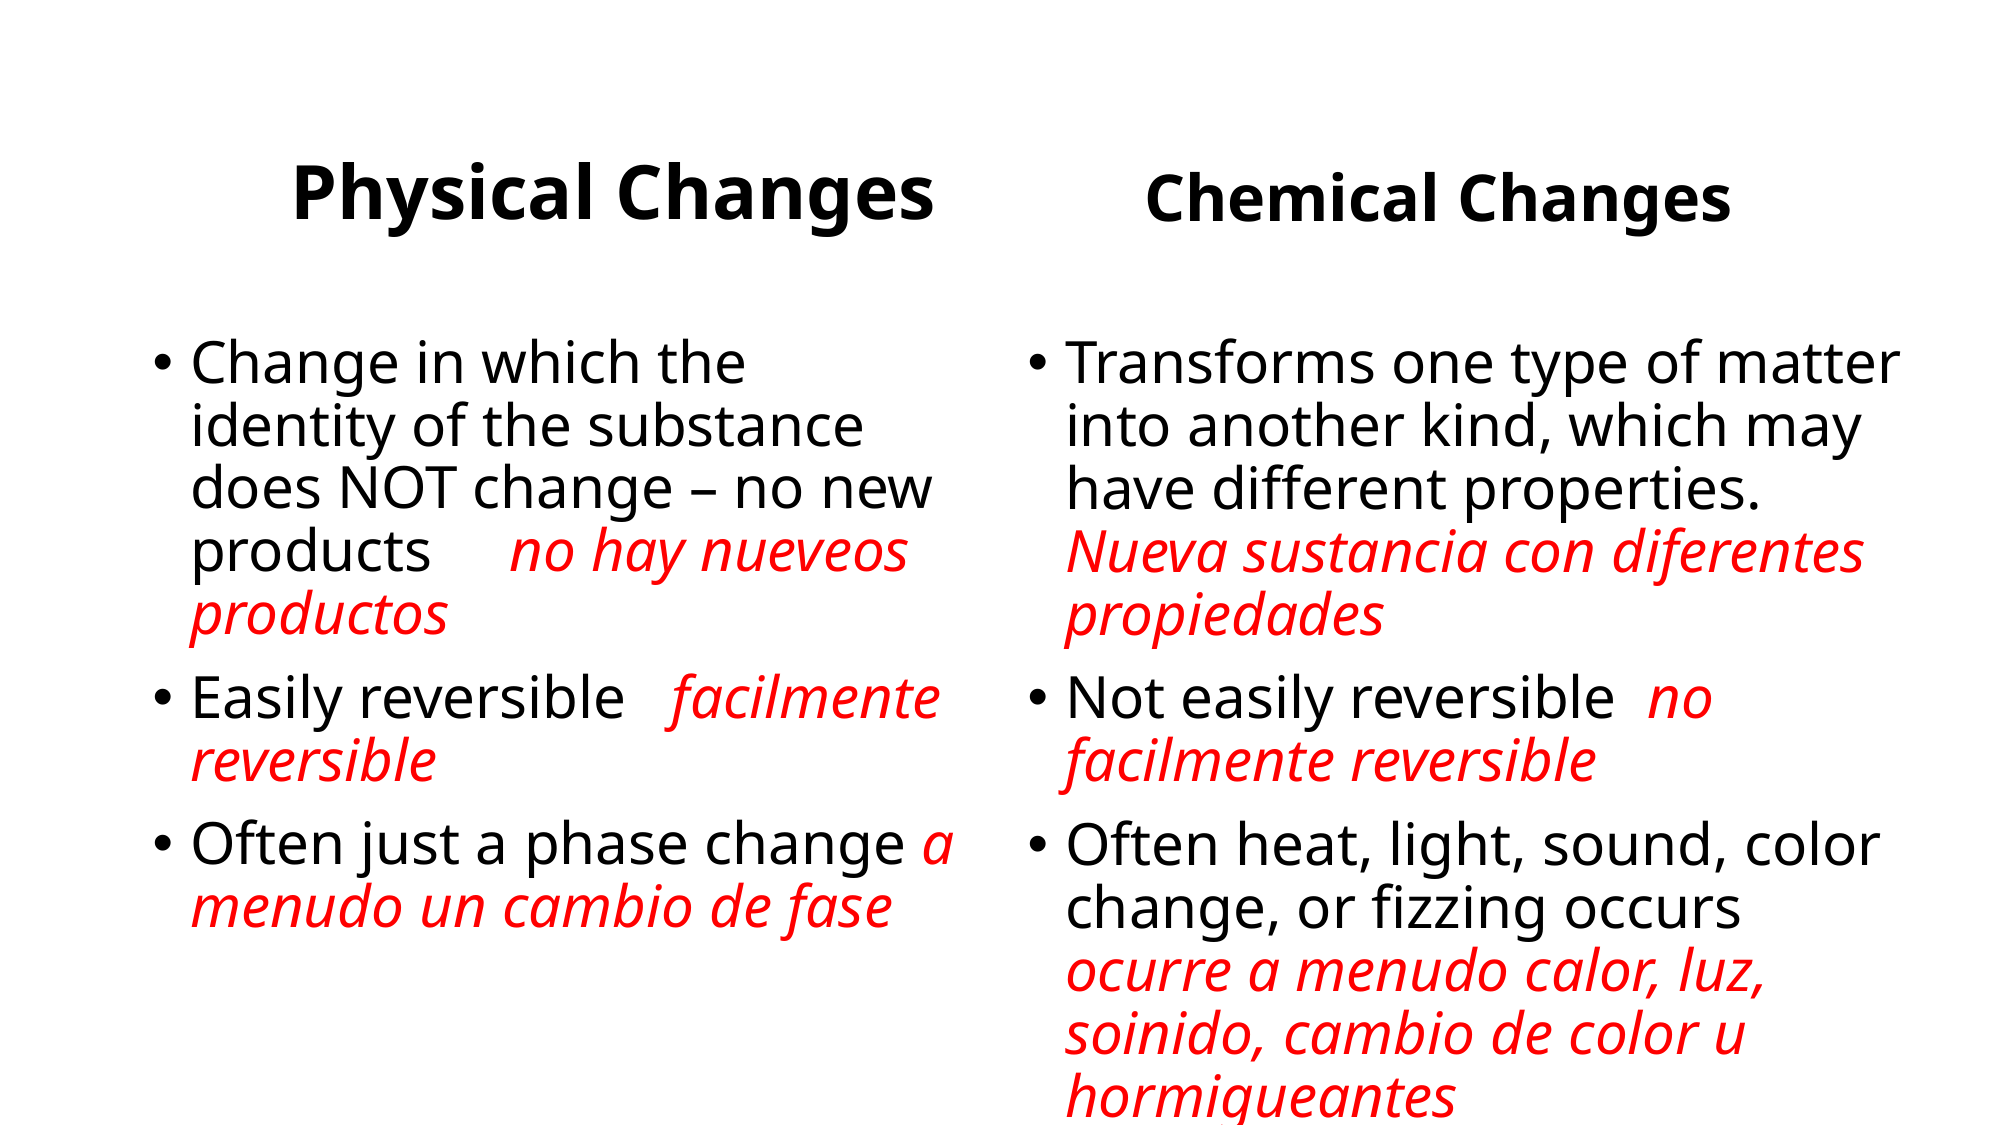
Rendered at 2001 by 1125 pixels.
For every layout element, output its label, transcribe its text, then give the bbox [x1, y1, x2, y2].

list Chemical Changes [1000, 108, 1851, 244]
list Physical Changes [125, 108, 972, 244]
list Change in which the identity of the substance does NOT change – no new products no hay nueveos productos Easily reversible facilmente reversible Often just a phase change a menudo un cambio de fase [137, 325, 984, 1016]
list Transforms one type of matter into another kind, which may have different properties. Nueva sustancia con diferentes propiedades Not easily reversible no facilmente reversible Often heat, light, sound, color change, or fizzing occurs ocurre a menudo calor, luz, soinido, cambio de color u hormigueantes [1012, 325, 1934, 1016]
